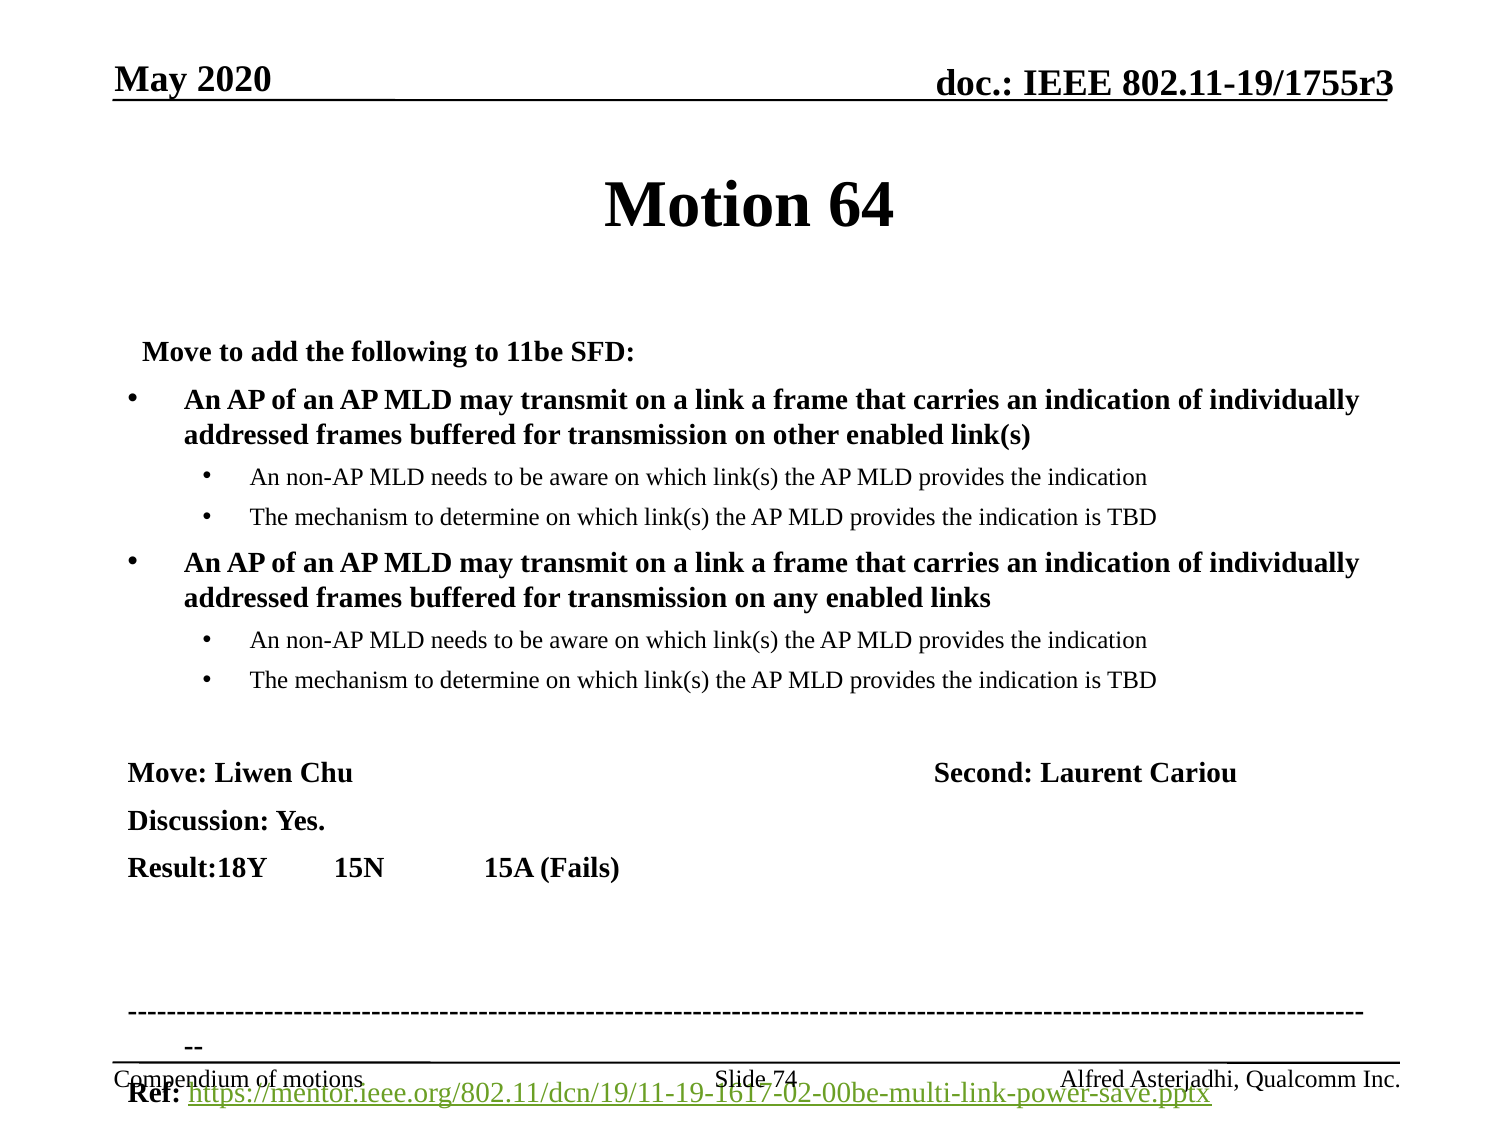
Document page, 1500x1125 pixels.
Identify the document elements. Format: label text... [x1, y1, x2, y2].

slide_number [114, 54, 423, 100]
list Move to add the following to 11be SFD: An AP of an AP MLD may transmit on a link a frame that carries an indication of individually addressed frames buffered for transmission on other enabled link(s) An non-AP MLD needs to be aware on which link(s) the AP MLD provides the indication The mechanism to determine on which link(s) the AP MLD provides the indication is TBD An AP of an AP MLD may transmit on a link a frame that carries an indication of individually addressed frames buffered for transmission on any enabled links An non-AP MLD needs to be aware on which link(s) the AP MLD provides the indication The mechanism to determine on which link(s) the AP MLD provides the indication is TBD Move: Liwen Chu Second: Laurent Cariou Discussion: Yes. Result:18Y 15N 15A (Fails) --------------------------------------------------------------------------------------------------------------------------------- Ref: https://mentor.ieee.org/802.11/dcn/19/11-19-1617-02-00be-multi-link-power-save.pptx [112, 324, 1388, 1063]
footer Alfred Asterjadhi, Qualcomm Inc. [878, 1061, 1402, 1093]
slide_number Slide 74 [712, 1061, 800, 1123]
title Motion 64 [112, 112, 1388, 288]
